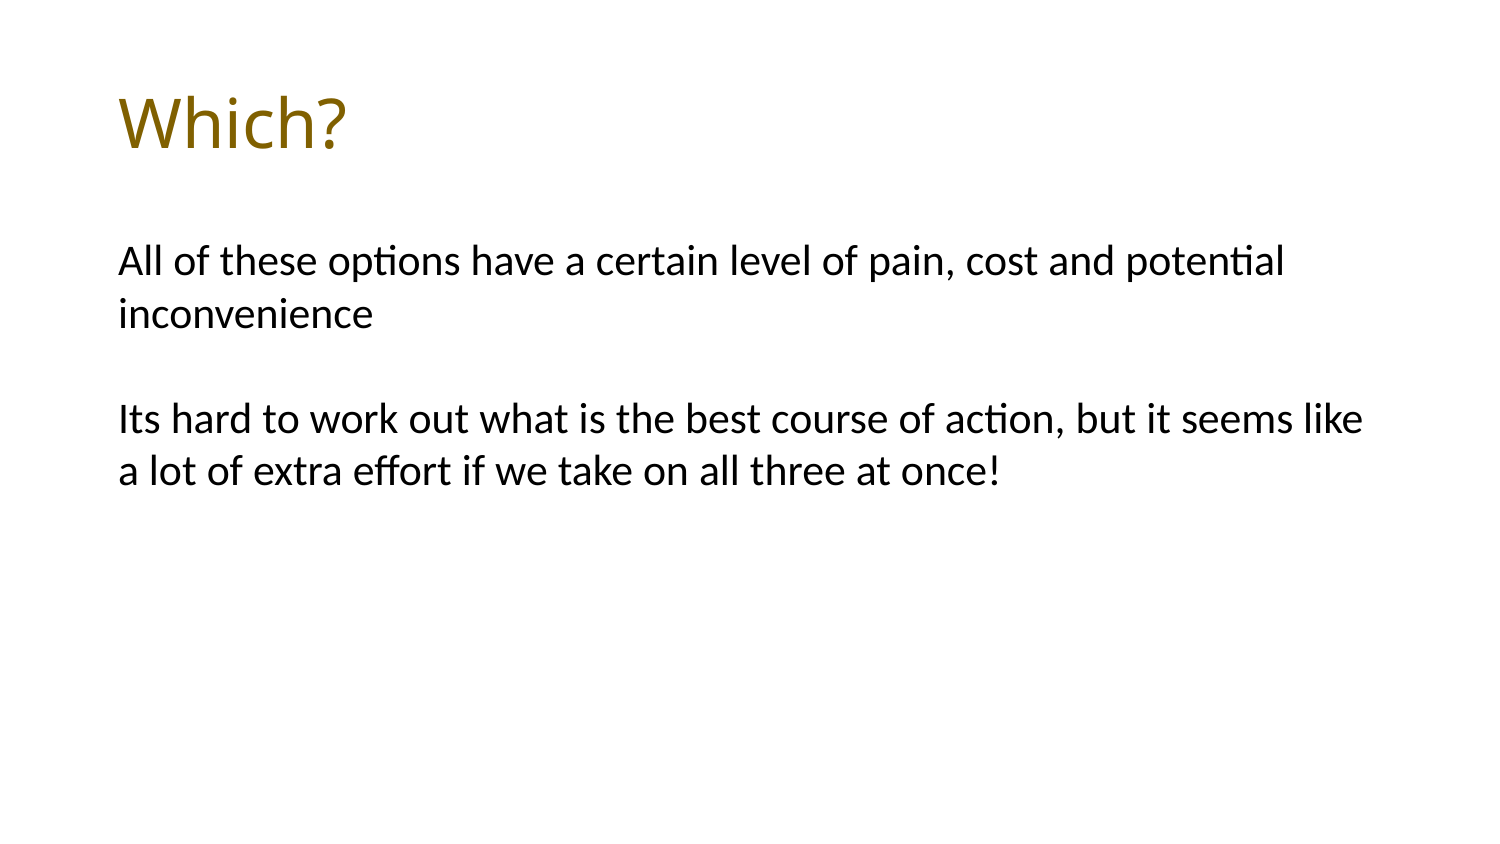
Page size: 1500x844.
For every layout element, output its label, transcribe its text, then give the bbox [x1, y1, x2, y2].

list All of these options have a certain level of pain, cost and potential inconvenience Its hard to work out what is the best course of action, but it seems like a lot of extra effort if we take on all three at once! [103, 224, 1397, 760]
title Which? [103, 44, 1397, 208]
